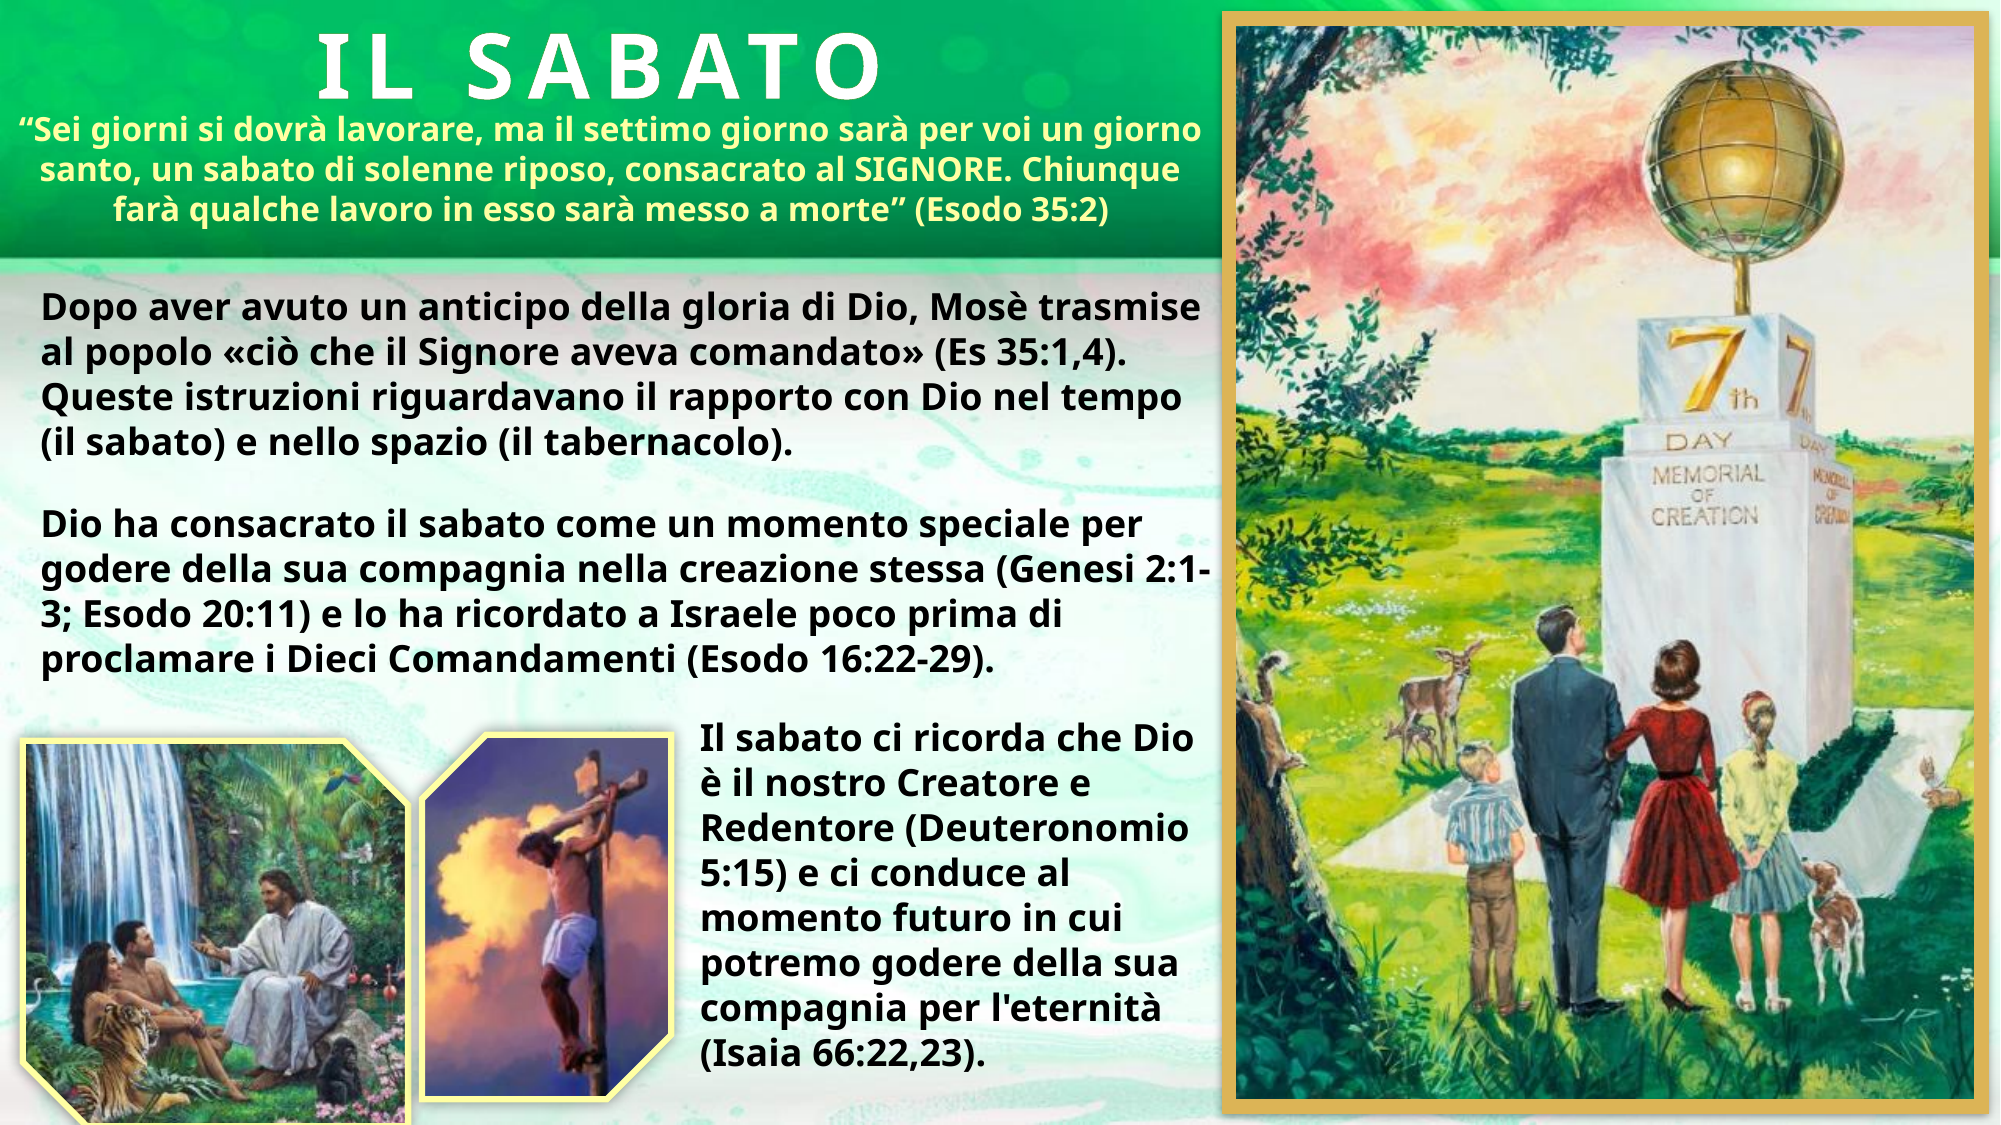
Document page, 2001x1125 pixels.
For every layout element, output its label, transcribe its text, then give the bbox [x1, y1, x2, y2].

text_box IL SABATO [0, 0, 1237, 100]
text_box Dopo aver avuto un anticipo della gloria di Dio, Mosè trasmise al popolo «ciò che il Signore aveva comandato» (Es 35:1,4). Queste istruzioni riguardavano il rapporto con Dio nel tempo (il sabato) e nello spazio (il tabernacolo). [25, 275, 1216, 471]
text_box Dio ha consacrato il sabato come un momento speciale per godere della sua compagnia nella creazione stessa (Genesi 2:1-3; Esodo 20:11) e lo ha ricordato a Israele poco prima di proclamare i Dieci Comandamenti (Esodo 16:22-29). [25, 492, 1235, 688]
picture [1235, 25, 1975, 1100]
text_box Il sabato ci ricorda che Dio è il nostro Creatore e Redentore (Deuteronomio 5:15) e ci conduce al momento futuro in cui potremo godere della sua compagnia per l'eternità (Isaia 66:22,23). [685, 706, 1223, 1082]
picture [0, 0, 2001, 1125]
text_box “Sei giorni si dovrà lavorare, ma il settimo giorno sarà per voi un giorno santo, un sabato di solenne riposo, consacrato al SIGNORE. Chiunque farà qualche lavoro in esso sarà messo a morte” (Esodo 35:2) [0, 100, 1216, 235]
